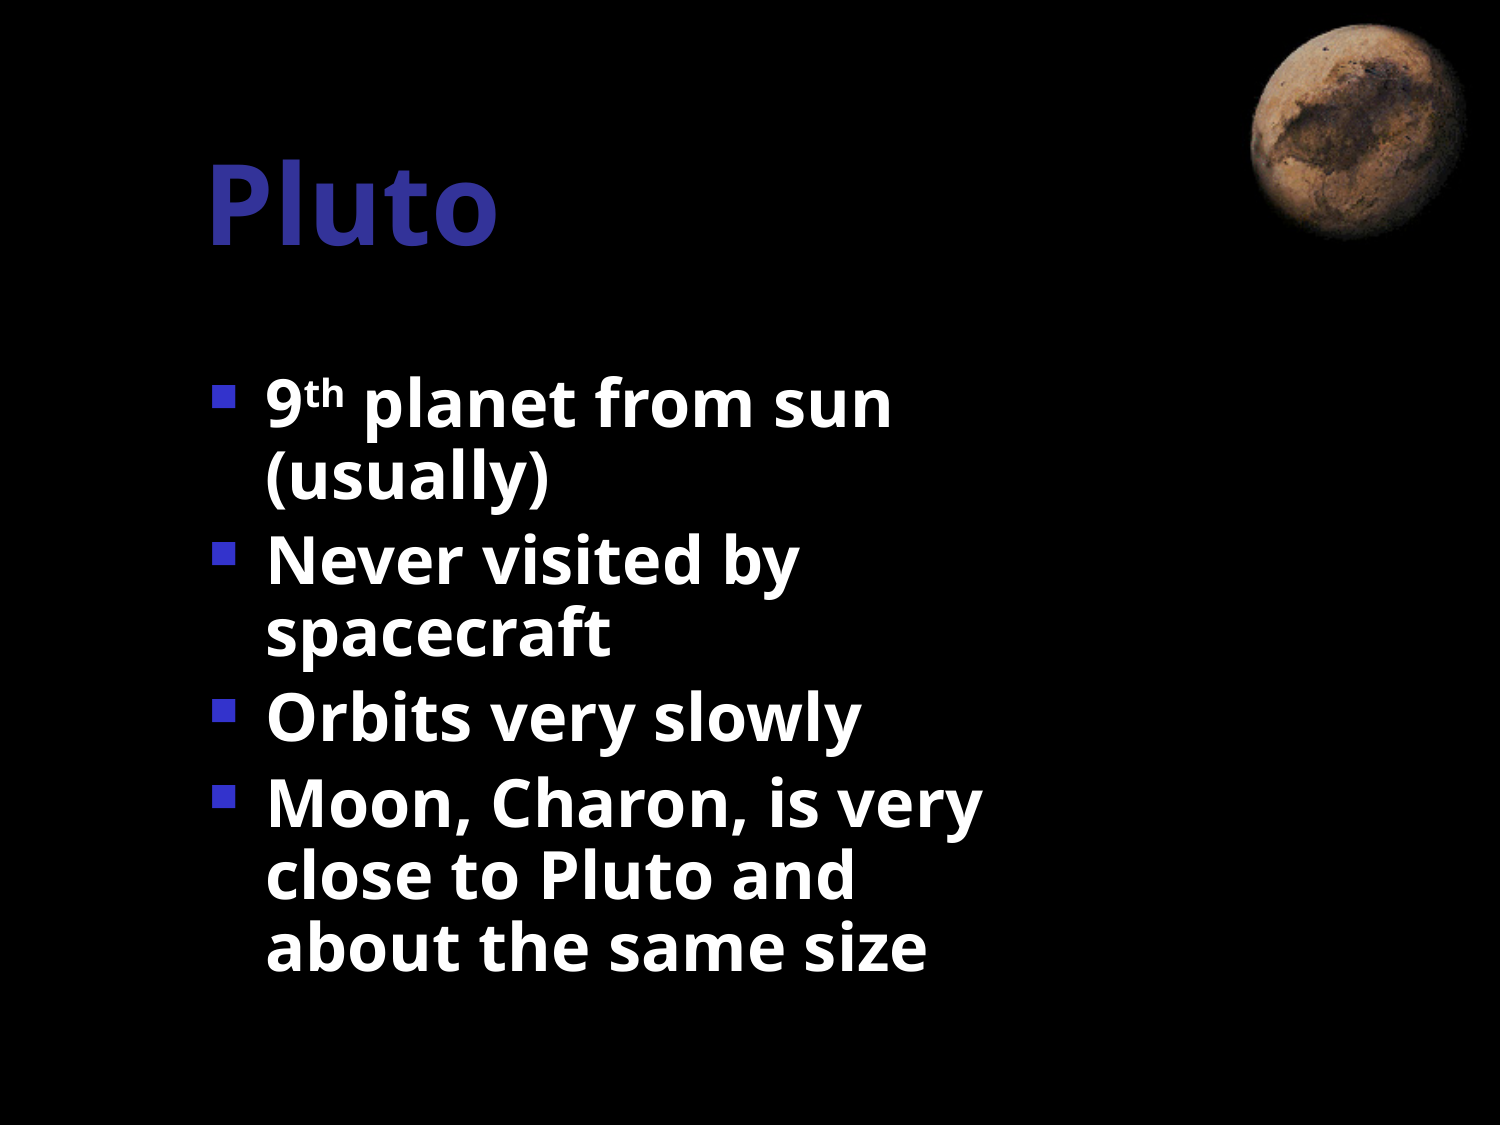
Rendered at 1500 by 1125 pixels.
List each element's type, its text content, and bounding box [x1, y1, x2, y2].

picture [1199, 0, 1500, 273]
list 9th planet from sun (usually) Never visited by spacecraft Orbits very slowly Moon, Charon, is very close to Pluto and about the same size [193, 362, 1026, 1007]
title Pluto [188, 34, 1195, 276]
